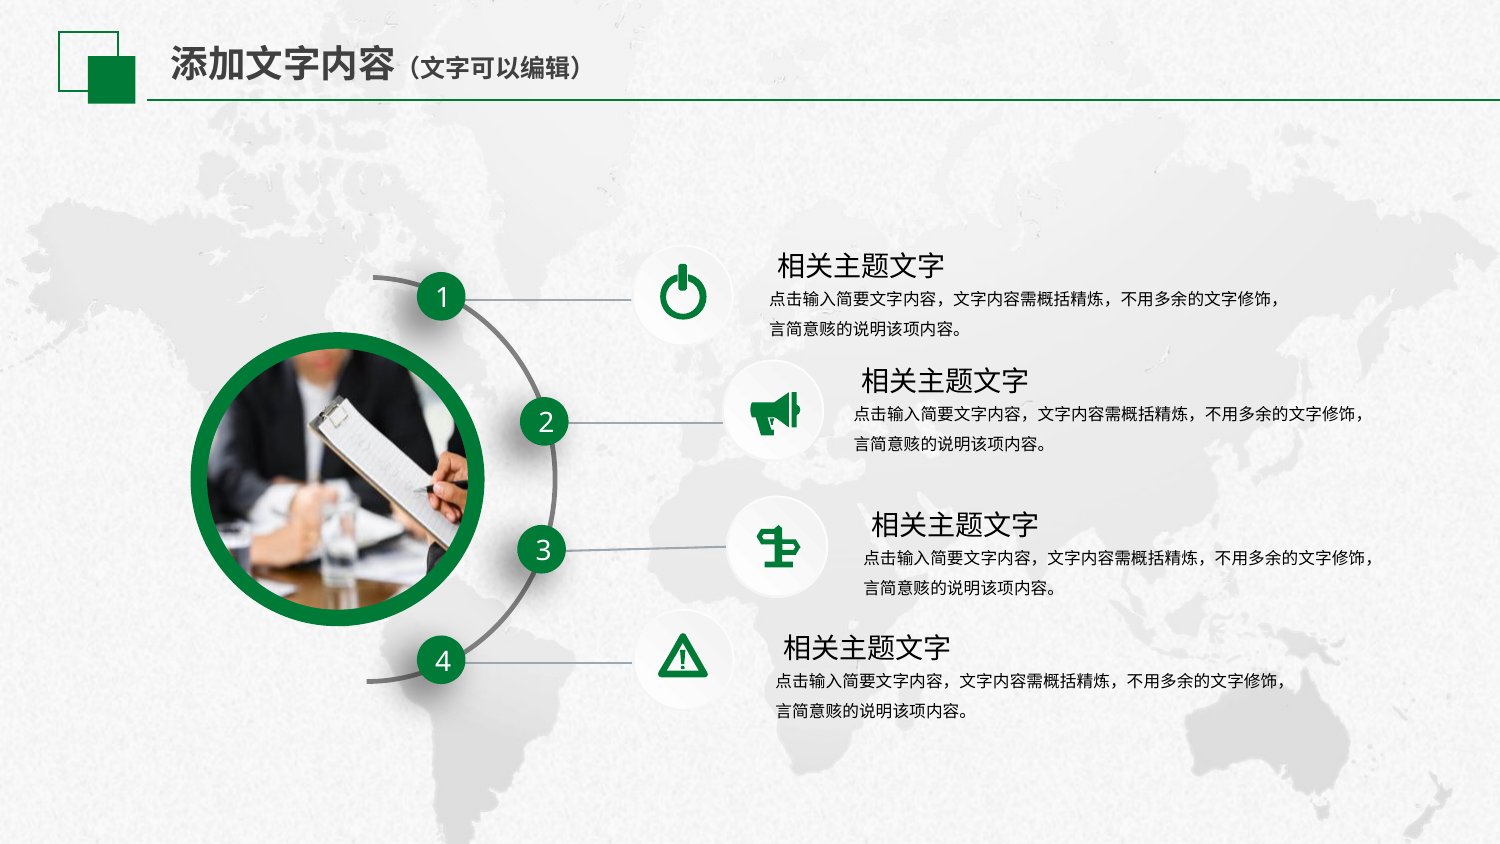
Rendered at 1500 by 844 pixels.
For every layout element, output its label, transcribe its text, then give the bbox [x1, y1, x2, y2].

text_box 4 [415, 634, 467, 686]
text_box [190, 332, 485, 627]
text_box 点击输入简要文字内容，文字内容需概括精炼，不用多余的文字修饰，言简意赅的说明该项内容。 [754, 271, 1314, 347]
text_box 相关主题文字 [846, 356, 1045, 386]
text_box 相关主题文字 [762, 240, 961, 271]
text_box 点击输入简要文字内容，文字内容需概括精炼，不用多余的文字修饰，言简意赅的说明该项内容。 [760, 653, 1320, 729]
text_box [476, 311, 538, 385]
text_box [371, 273, 387, 282]
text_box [726, 495, 829, 598]
text_box 相关主题文字 [768, 622, 967, 653]
text_box 添加文字内容（文字可以编辑） [159, 34, 736, 91]
text_box [365, 677, 376, 685]
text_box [541, 546, 726, 552]
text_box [632, 608, 735, 711]
text_box 2 [518, 396, 570, 447]
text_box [721, 359, 825, 462]
text_box 点击输入简要文字内容，文字内容需概括精炼，不用多余的文字修饰，言简意赅的说明该项内容。 [848, 530, 1408, 606]
text_box 点击输入简要文字内容，文字内容需概括精炼，不用多余的文字修饰，言简意赅的说明该项内容。 [838, 386, 1398, 462]
text_box 1 [415, 270, 467, 322]
text_box 3 [516, 523, 567, 575]
picture [0, 0, 1500, 844]
text_box [548, 478, 559, 521]
text_box [469, 610, 514, 652]
text_box 相关主题文字 [856, 500, 1055, 530]
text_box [631, 244, 734, 347]
